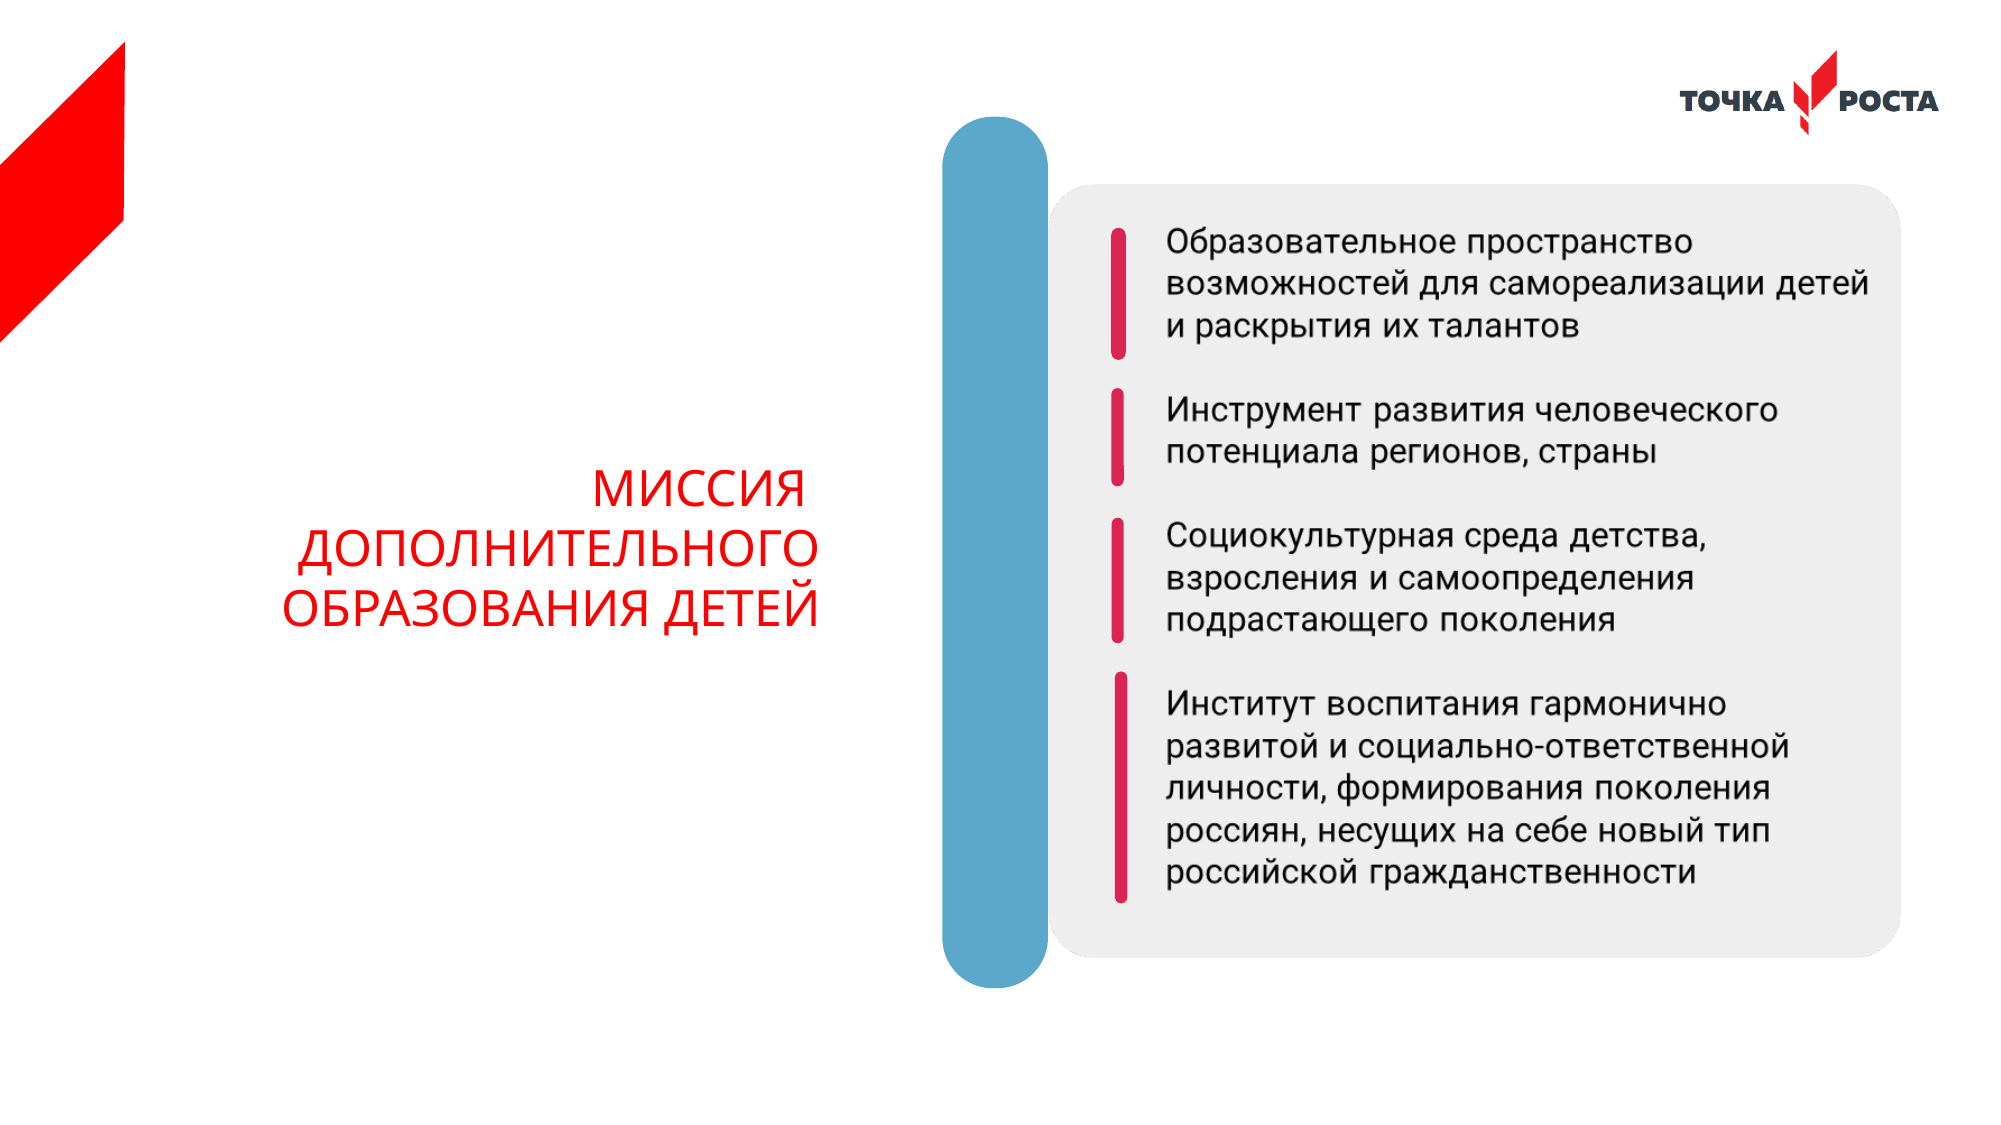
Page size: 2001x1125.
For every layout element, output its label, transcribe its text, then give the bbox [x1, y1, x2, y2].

picture [1048, 184, 1901, 959]
text_box МИССИЯ ДОПОЛНИТЕЛЬНОГО ОБРАЗОВАНИЯ ДЕТЕЙ [105, 441, 837, 720]
picture [1671, 42, 1947, 146]
text_box [942, 116, 1048, 989]
